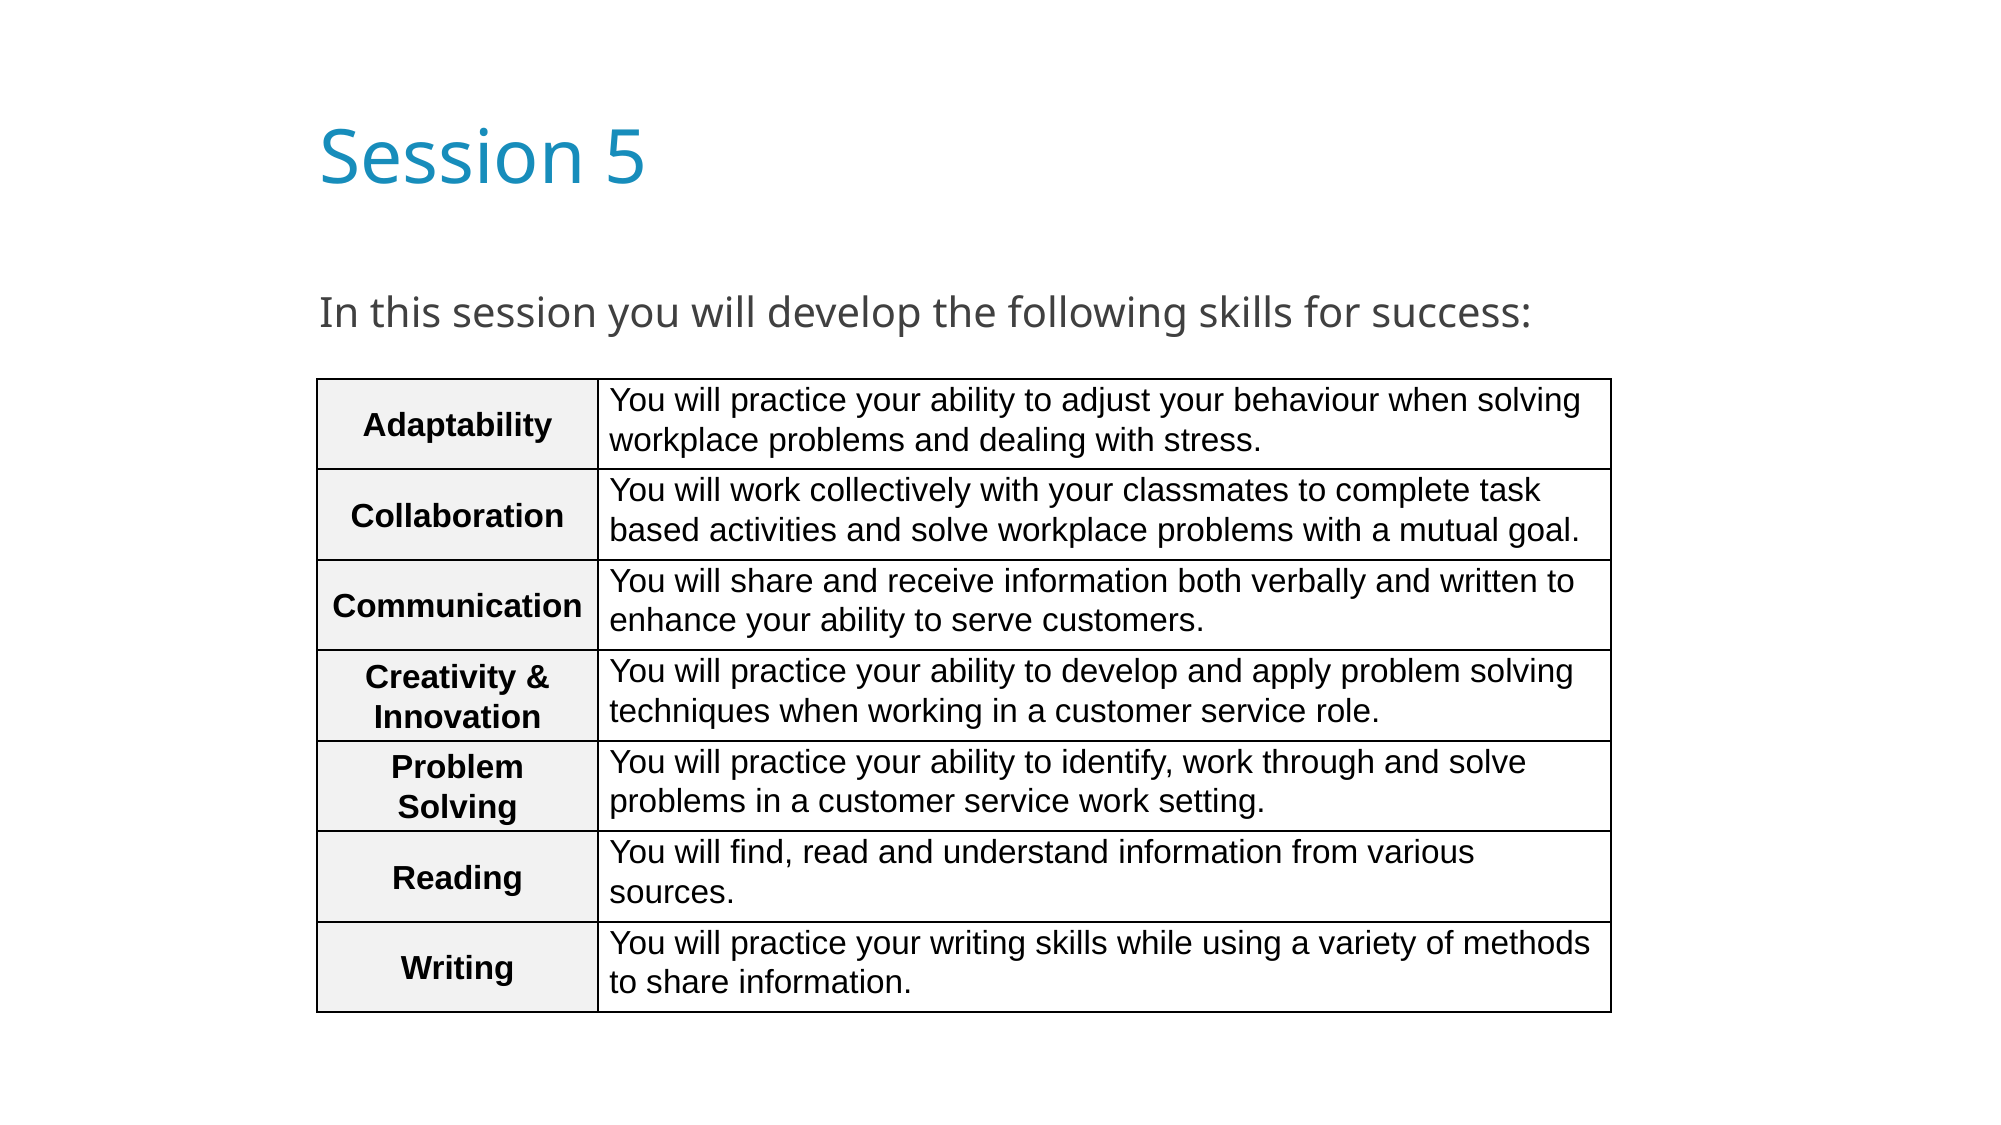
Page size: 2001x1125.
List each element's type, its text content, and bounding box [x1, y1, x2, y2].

table_cell You will share and receive information both verbally and written to enhance your ability to serve customers. [599, 561, 1610, 649]
table_cell Reading [318, 832, 597, 921]
table_cell Creativity & Innovation [318, 651, 597, 740]
list In this session you will develop the following skills for success: [304, 277, 1767, 1002]
table_header You will practice your ability to adjust your behaviour when solving workplace problems and dealing with stress. [599, 380, 1610, 468]
table_header Adaptability [318, 380, 597, 468]
table_cell You will practice your ability to identify, work through and solve problems in a customer service work setting. [599, 742, 1610, 830]
table_cell You will practice your writing skills while using a variety of methods to share information. [599, 923, 1610, 1011]
table_cell You will find, read and understand information from various sources. [599, 832, 1610, 921]
table_cell You will work collectively with your classmates to complete task based activities and solve workplace problems with a mutual goal. [599, 470, 1610, 559]
table_cell Problem Solving [318, 742, 597, 830]
table_cell Writing [318, 923, 597, 1011]
table_cell Collaboration [318, 470, 597, 559]
title Session 5 [304, 100, 1767, 277]
table_cell Communication [318, 561, 597, 649]
table_cell You will practice your ability to develop and apply problem solving techniques when working in a customer service role. [599, 651, 1610, 740]
